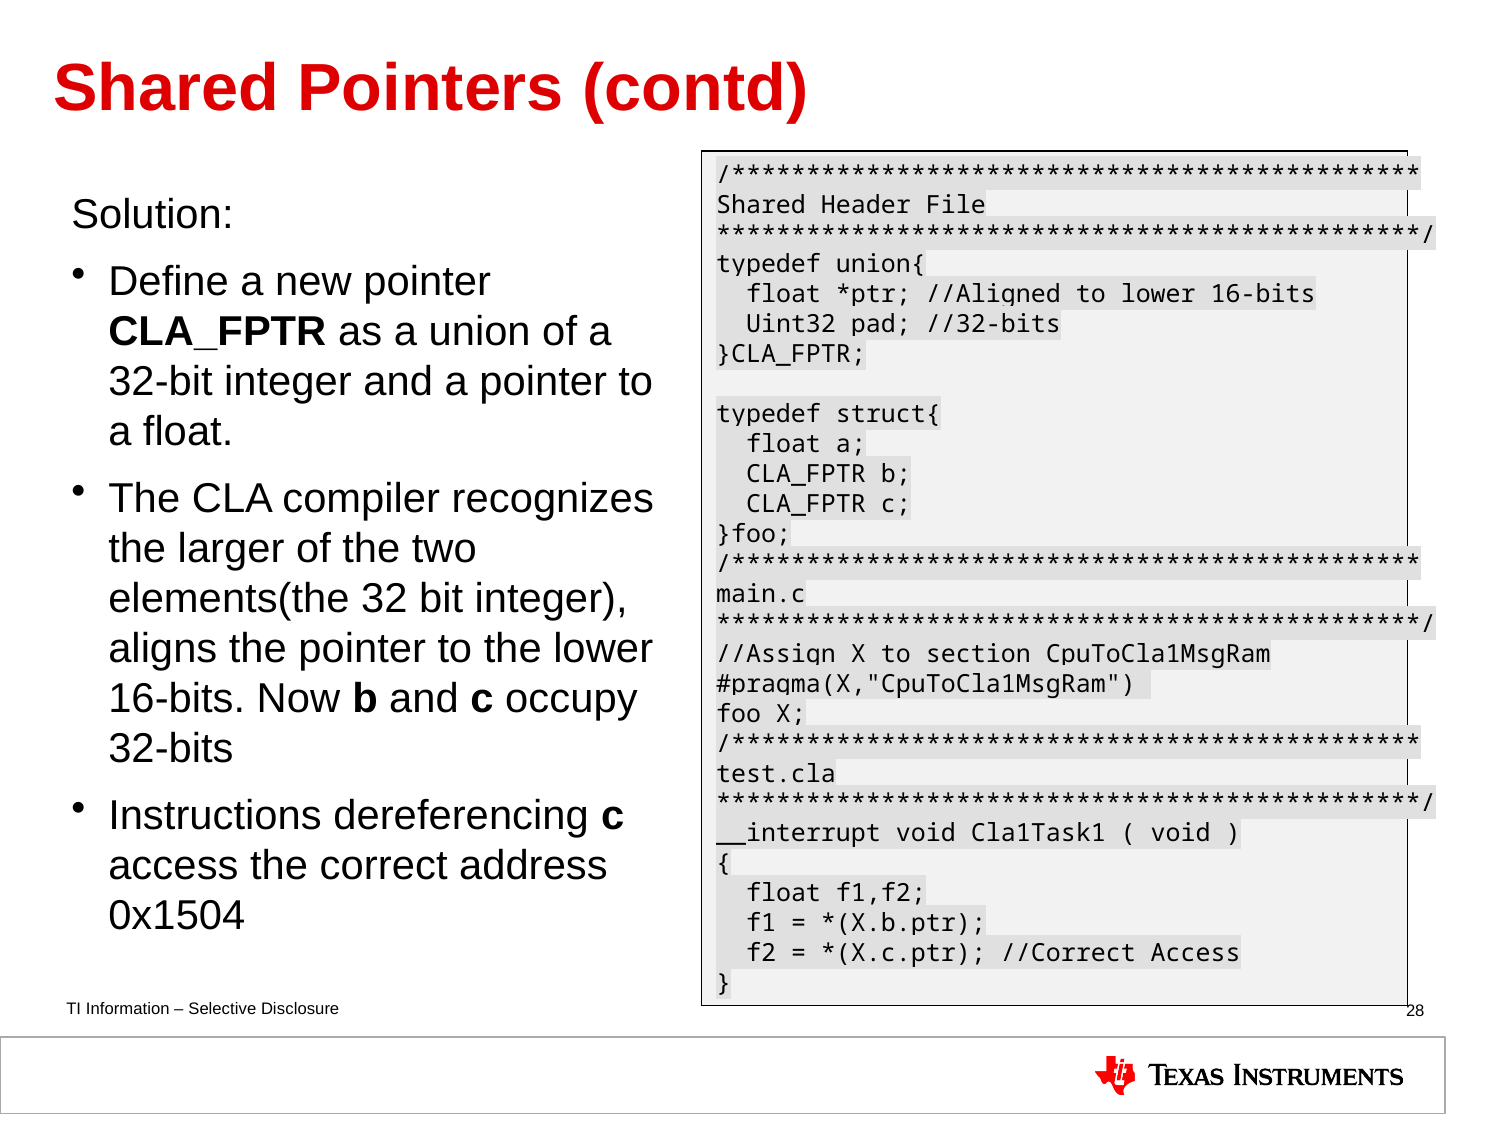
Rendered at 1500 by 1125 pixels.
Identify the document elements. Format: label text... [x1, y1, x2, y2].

title Shared Pointers (contd) [37, 23, 1426, 158]
slide_number 28 [1089, 992, 1440, 1027]
list Solution: Define a new pointer CLA_FPTR as a union of a 32-bit integer and a pointer to a float. The CLA compiler recognizes the larger of the two elements(the 32 bit integer), aligns the pointer to the lower 16-bits. Now b and c occupy 32-bits Instructions dereferencing c access the correct address 0x1504 [55, 179, 690, 992]
picture [1095, 1056, 1403, 1095]
text_box /********************************************** Shared Header File ***********************************************/ typedef union{ float *ptr; //Aligned to lower 16-bits Uint32 pad; //32-bits }CLA_FPTR; typedef struct{ float a; CLA_FPTR b; CLA_FPTR c; }foo; /********************************************** main.c ***********************************************/ //Assign X to section CpuToCla1MsgRam #pragma(X,"CpuToCla1MsgRam") foo X; /********************************************** test.cla ***********************************************/ __interrupt void Cla1Task1 ( void ) { float f1,f2; f1 = *(X.b.ptr); f2 = *(X.c.ptr); //Correct Access } [701, 150, 1408, 1006]
